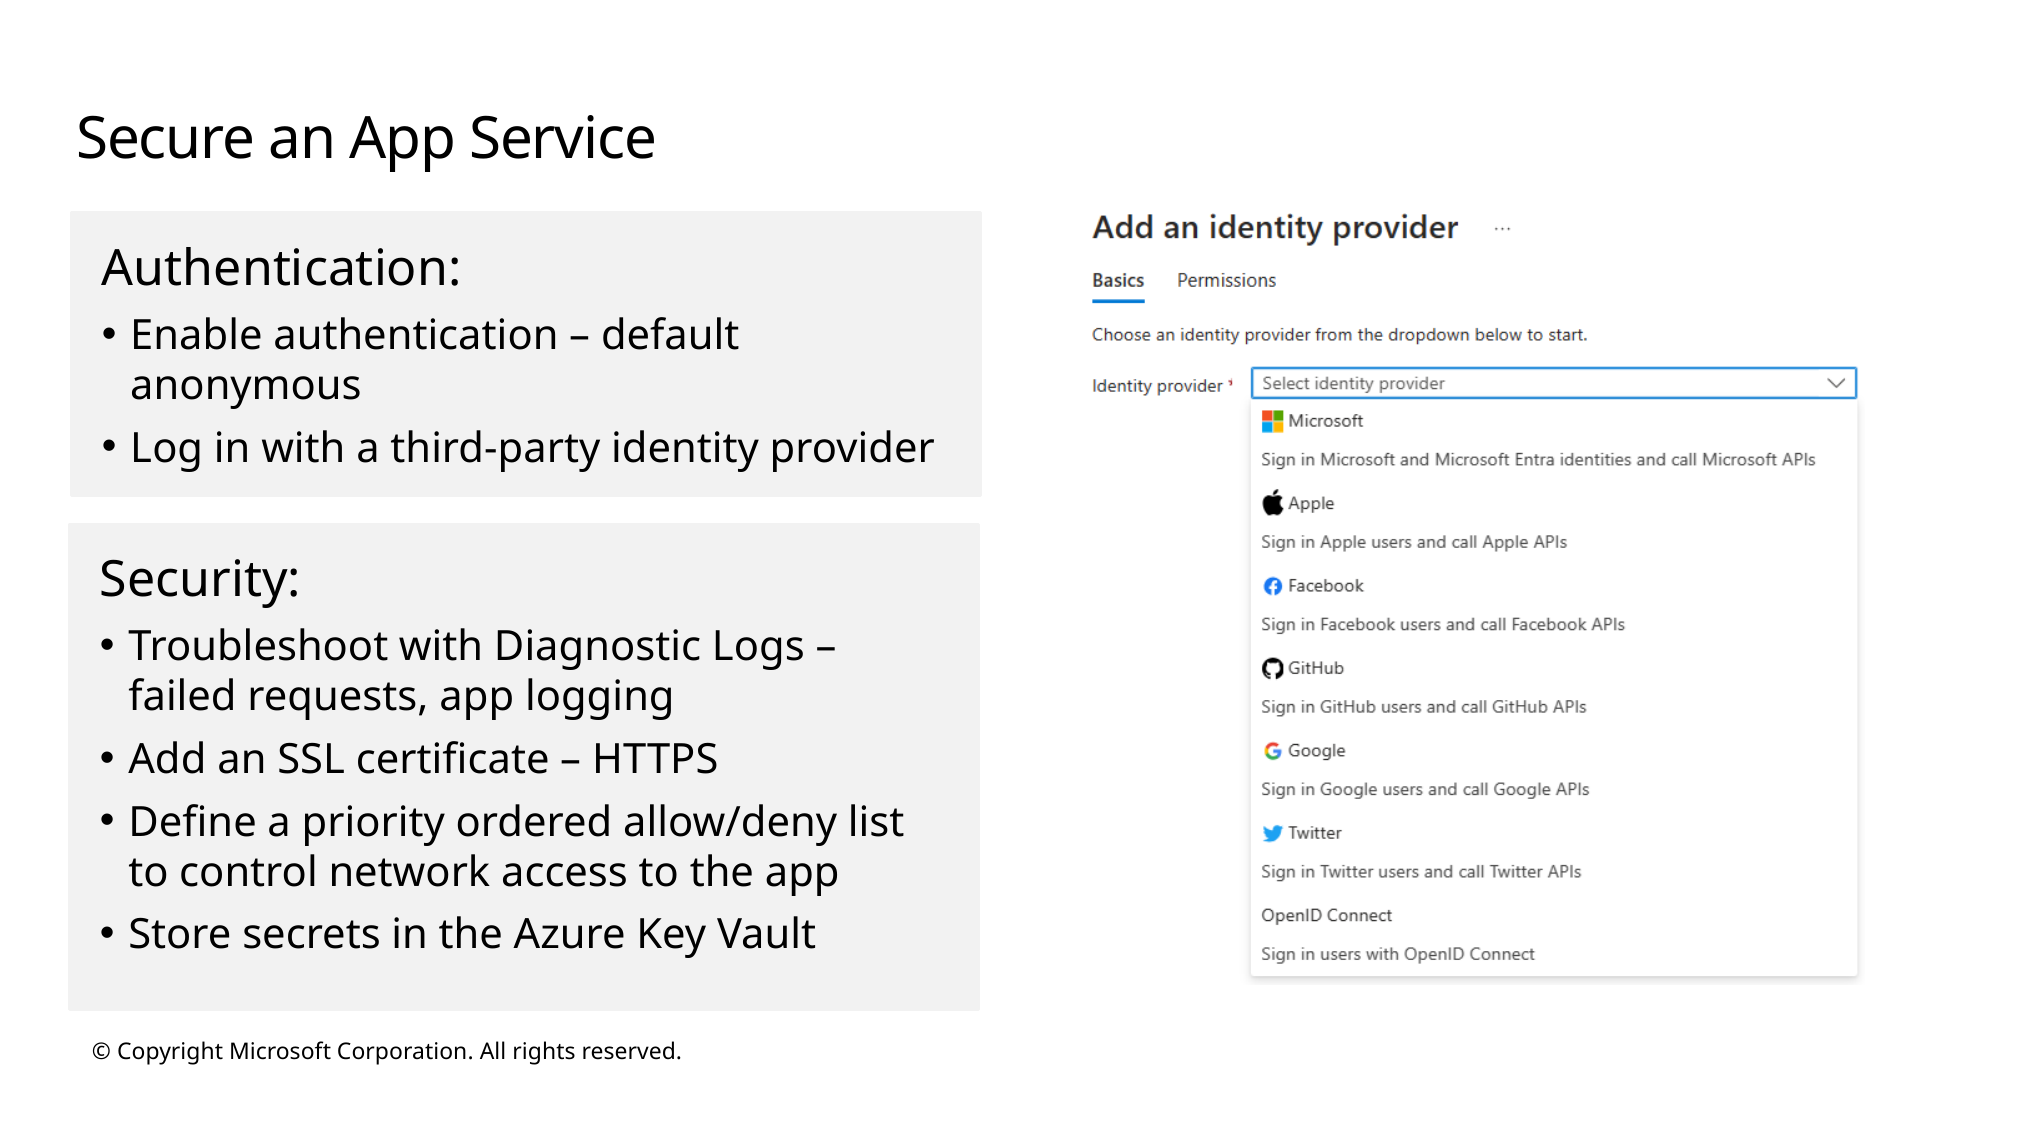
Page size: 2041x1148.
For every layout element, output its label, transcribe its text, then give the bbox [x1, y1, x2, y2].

text_box Security: Troubleshoot with Diagnostic Logs – failed requests, app logging Add an SSL certificate – HTTPS Define a priority ordered allow/deny list to control network access to the app Store secrets in the Azure Key Vault [69, 523, 980, 1010]
picture [1080, 212, 1865, 985]
text_box Authentication: Enable authentication – default anonymous Log in with a third-party identity provider [71, 212, 981, 496]
title Secure an App Service [76, 93, 1968, 230]
